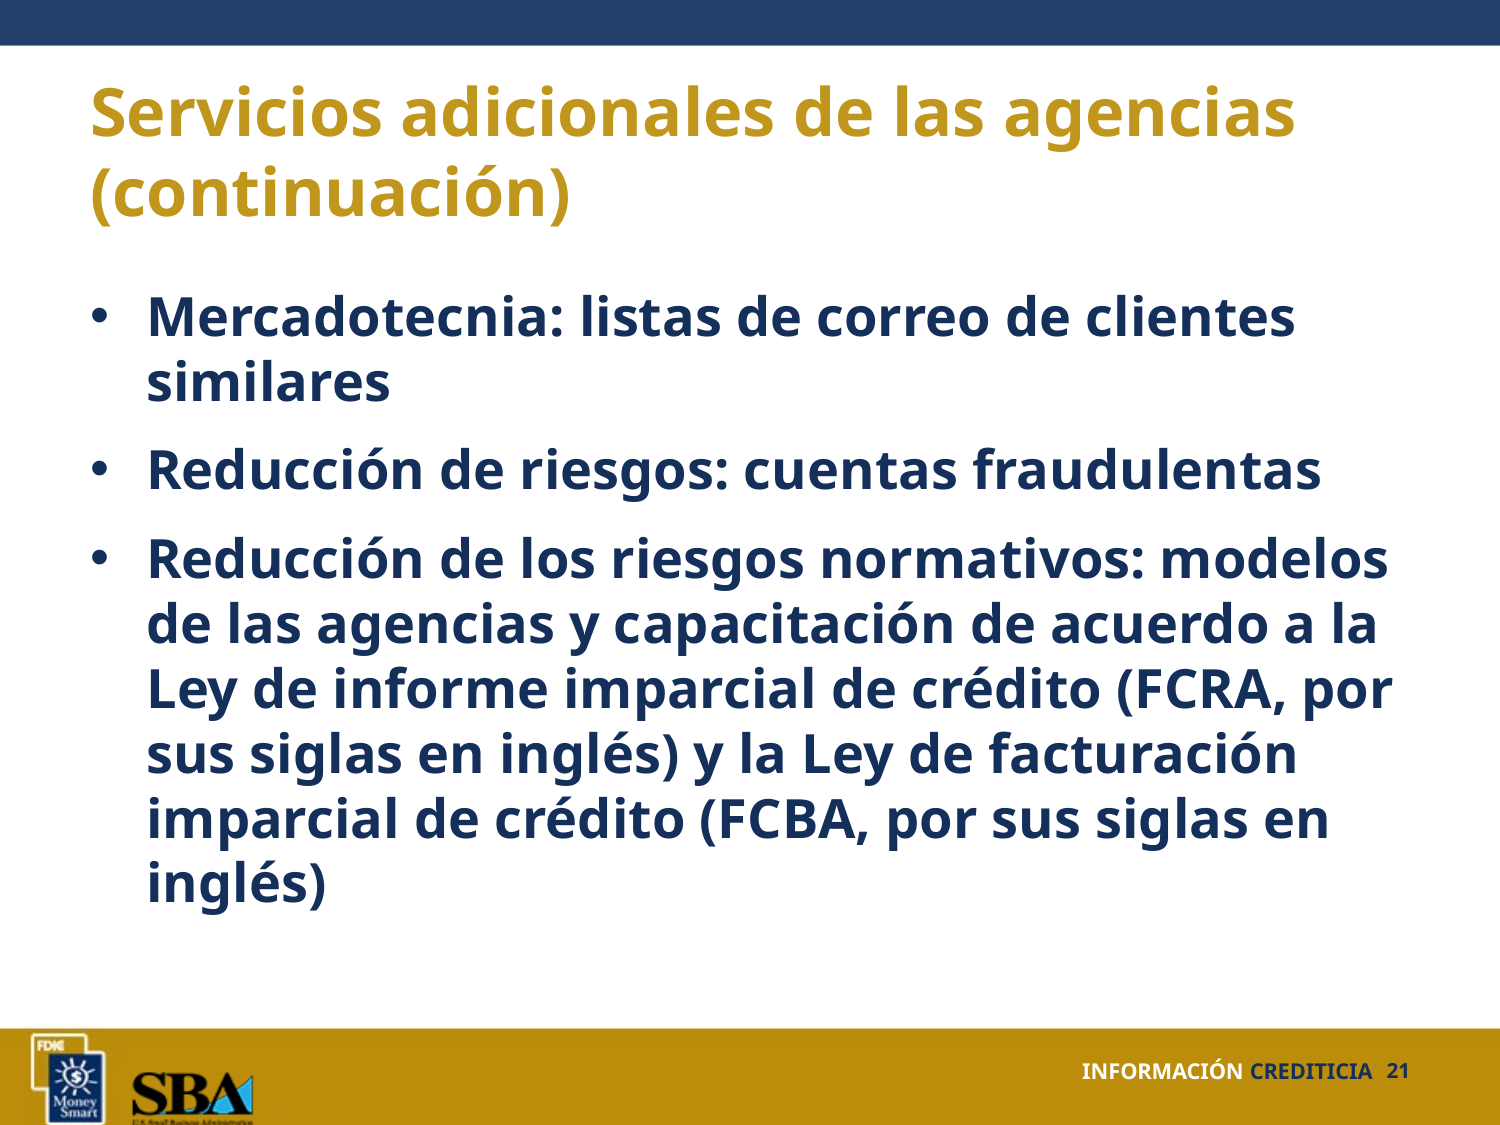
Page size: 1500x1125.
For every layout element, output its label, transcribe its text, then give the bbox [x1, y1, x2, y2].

title Servicios adicionales de las agencias (continuación) [74, 62, 1426, 163]
picture [0, 0, 1500, 1125]
list Mercadotecnia: listas de correo de clientes similares Reducción de riesgos: cuentas fraudulentas Reducción de los riesgos normativos: modelos de las agencias y capacitación de acuerdo a la Ley de informe imparcial de crédito (FCRA, por sus siglas en inglés) y la Ley de facturación imparcial de crédito (FCBA, por sus siglas en inglés) [74, 274, 1426, 838]
